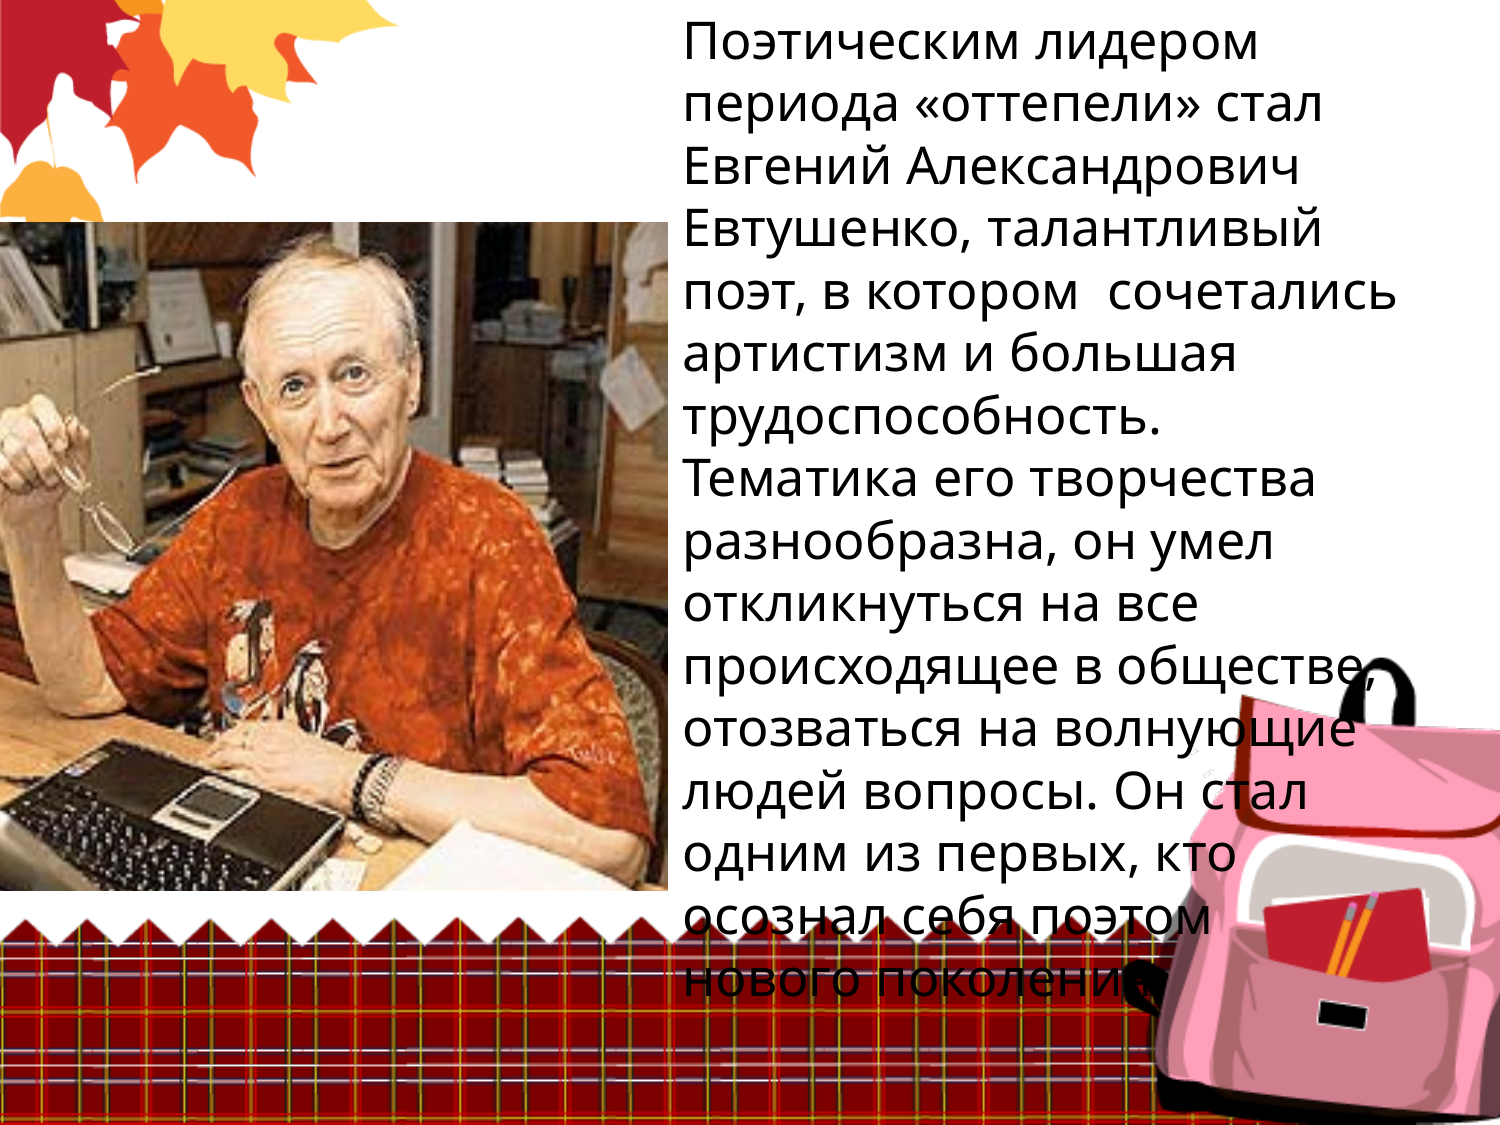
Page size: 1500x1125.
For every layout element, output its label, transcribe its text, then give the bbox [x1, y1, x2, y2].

picture [0, 0, 1500, 1125]
text_box Поэтическим лидером периода «оттепели» стал Евгений Александрович Евтушенко, талантливый поэт, в котором сочетались артистизм и большая трудоспособность. Тематика его творчества разнообразна, он умел откликнуться на все происходящее в обществе, отозваться на волнующие людей вопросы. Он стал одним из первых, кто осознал себя поэтом нового поколения. [667, 0, 1418, 1015]
